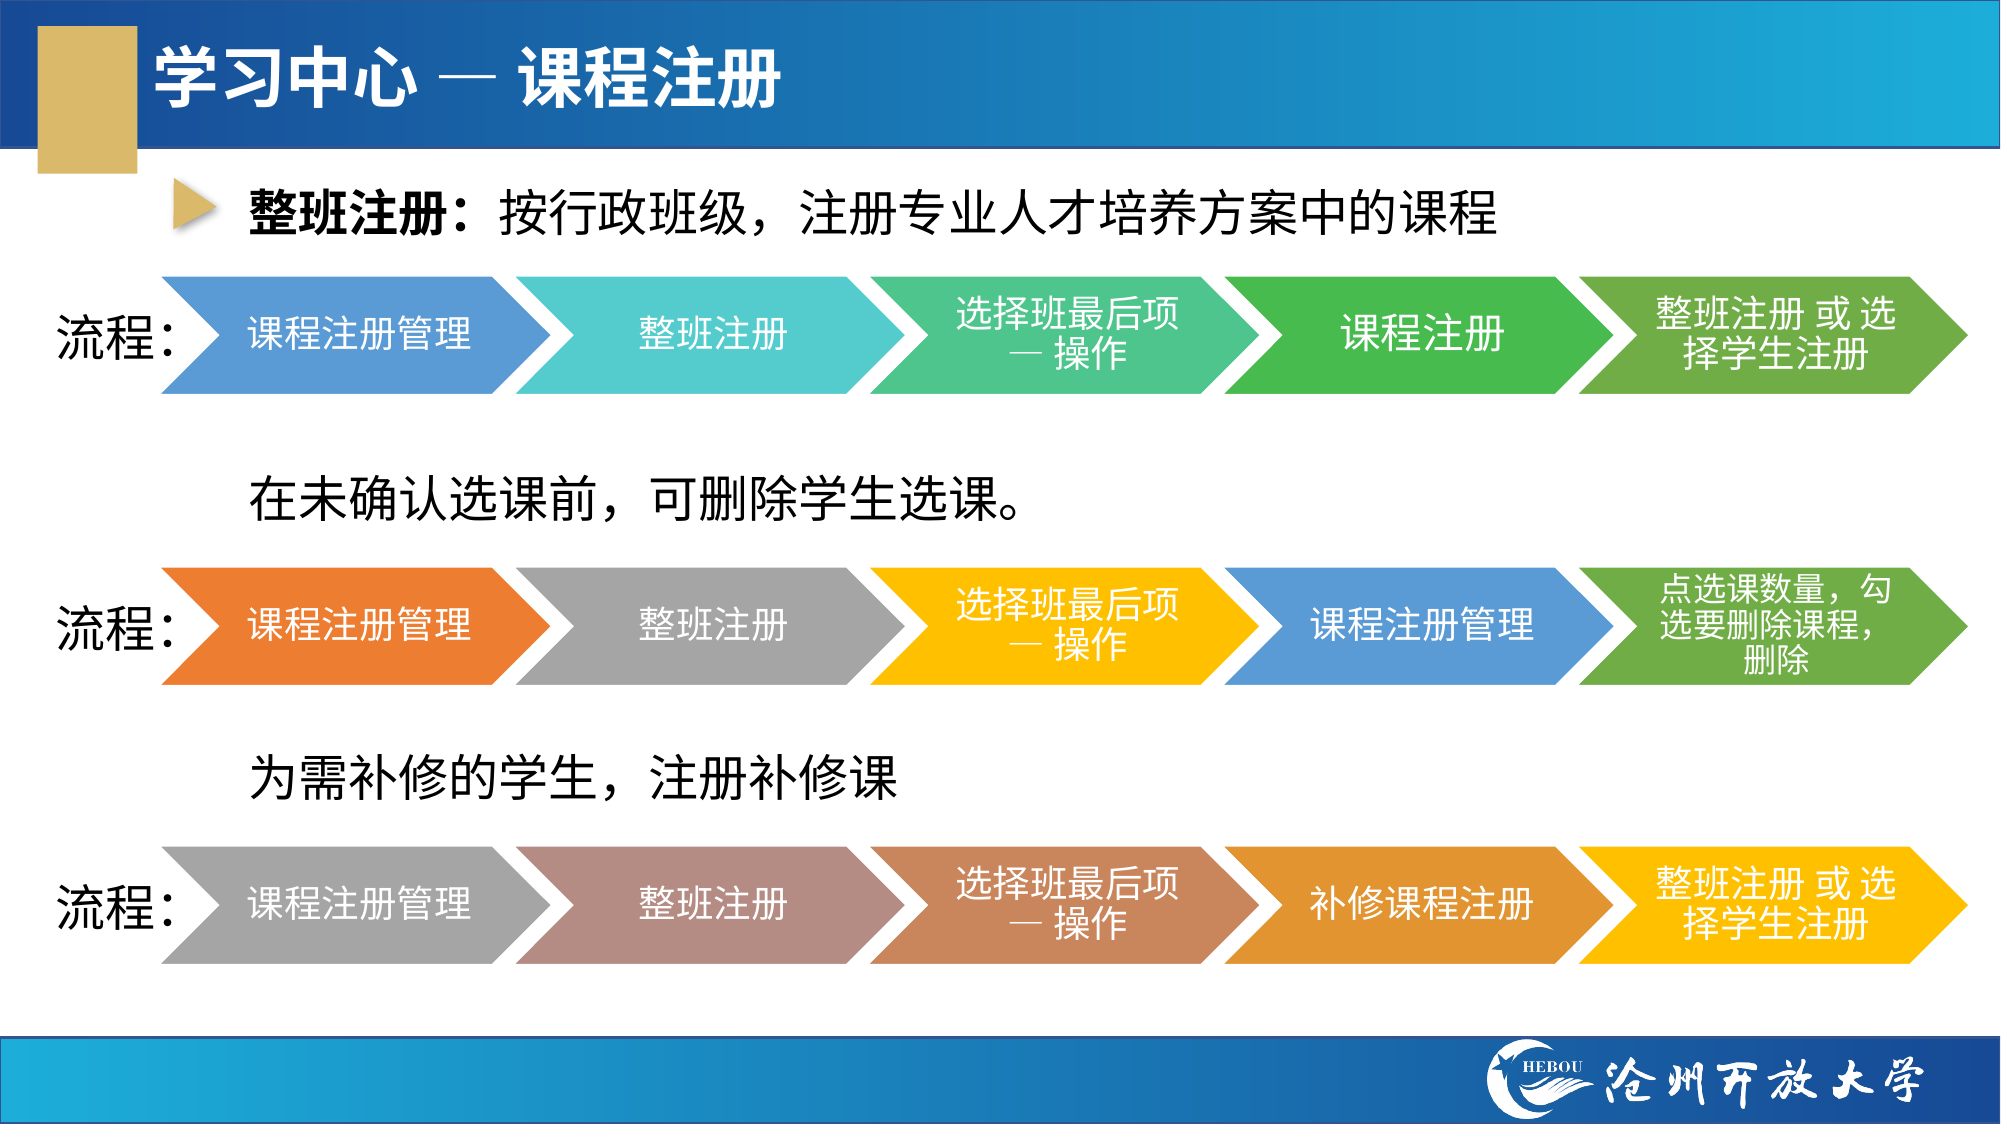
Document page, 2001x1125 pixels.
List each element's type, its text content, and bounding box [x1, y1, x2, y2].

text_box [157, 566, 1971, 686]
picture [1487, 1039, 1924, 1119]
text_box 流程： [40, 299, 157, 374]
text_box 为需补修的学生，注册补修课 [233, 738, 1893, 814]
title 学习中心 — 课程注册 [137, 23, 1863, 139]
text_box 流程： [40, 869, 157, 944]
text_box 流程： [40, 590, 157, 665]
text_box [157, 275, 1971, 395]
text_box 在未确认选课前，可删除学生选课。 [233, 459, 1893, 535]
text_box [157, 845, 1971, 965]
text_box [172, 175, 219, 232]
text_box 整班注册：按行政班级，注册专业人才培养方案中的课程 [233, 174, 1893, 249]
